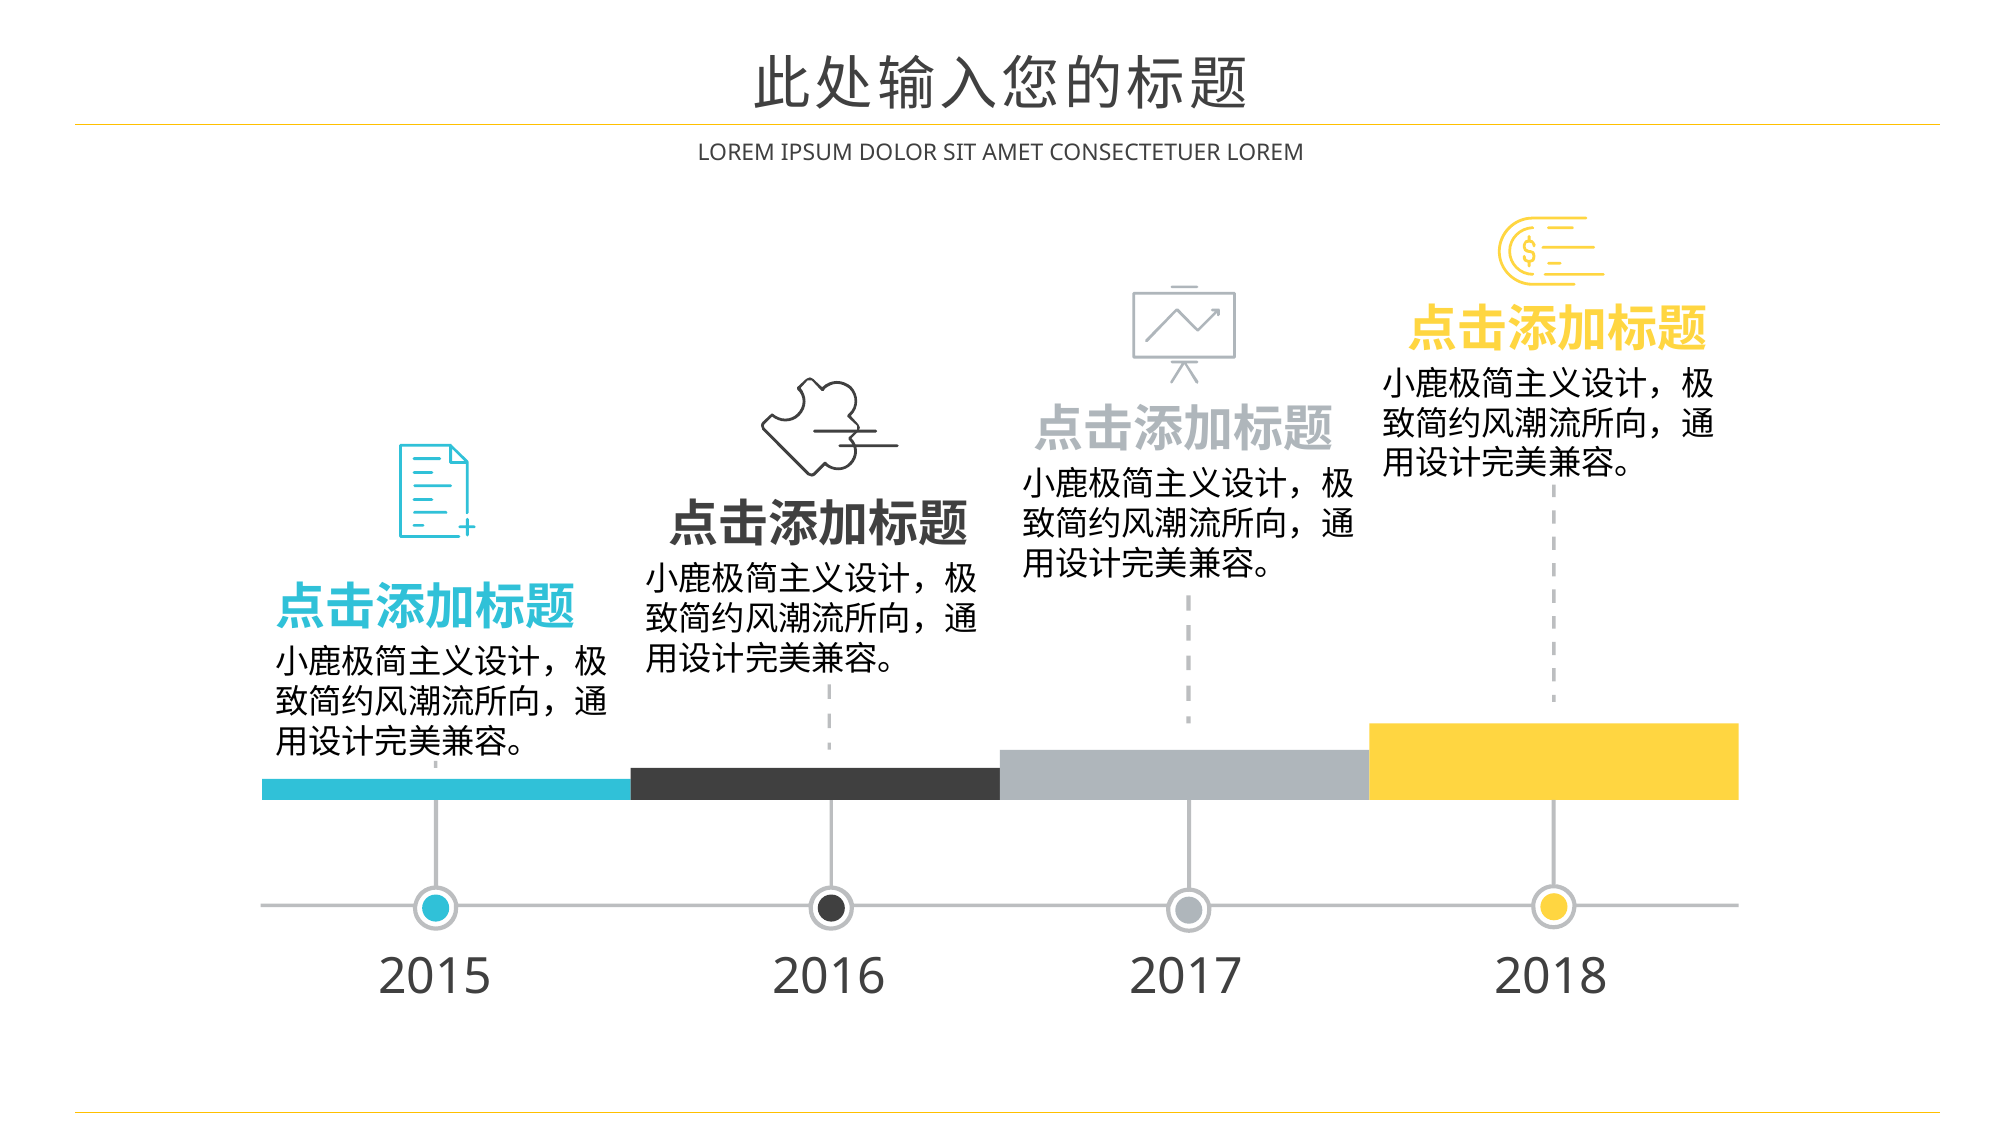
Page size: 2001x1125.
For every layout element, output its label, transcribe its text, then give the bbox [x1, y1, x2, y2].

text_box [817, 894, 845, 922]
text_box 点击添加标题 [260, 566, 591, 642]
text_box 点击添加标题 [1018, 388, 1349, 464]
text_box [1552, 563, 1556, 577]
text_box [1186, 685, 1191, 701]
text_box [1187, 800, 1192, 889]
text_box [260, 884, 1739, 933]
text_box 2017 [1114, 936, 1259, 1012]
text_box [630, 767, 999, 800]
text_box [1552, 616, 1556, 629]
text_box [1186, 595, 1191, 611]
text_box [999, 749, 1369, 800]
text_box [1540, 893, 1568, 921]
text_box [1186, 625, 1191, 641]
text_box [760, 376, 899, 477]
text_box [422, 894, 450, 922]
text_box [1552, 641, 1556, 656]
text_box 2016 [757, 936, 902, 1012]
text_box [1186, 655, 1191, 671]
text_box [1369, 723, 1739, 800]
text_box 此处输入您的标题 [669, 39, 1331, 124]
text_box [399, 443, 476, 538]
text_box [1552, 589, 1556, 603]
text_box [1186, 716, 1191, 724]
text_box 小鹿极简主义设计，极致简约风潮流所向，通用设计完美兼容。 [630, 549, 1018, 685]
text_box [827, 713, 831, 729]
text_box [433, 800, 439, 889]
text_box 2015 [363, 936, 508, 1012]
text_box 2018 [1479, 936, 1624, 1012]
text_box [829, 800, 833, 889]
text_box [1552, 536, 1556, 550]
text_box [262, 778, 630, 800]
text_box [1497, 216, 1605, 286]
text_box 点击添加标题 [653, 484, 984, 560]
text_box [1552, 668, 1556, 682]
text_box [1175, 896, 1203, 924]
text_box [827, 685, 831, 699]
text_box 点击添加标题 [1392, 288, 1723, 364]
text_box 小鹿极简主义设计，极致简约风潮流所向，通用设计完美兼容。 [1367, 354, 1760, 489]
text_box [1551, 799, 1556, 884]
text_box 小鹿极简主义设计，极致简约风潮流所向，通用设计完美兼容。 [1007, 454, 1378, 590]
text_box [1132, 285, 1236, 384]
text_box [1552, 510, 1556, 524]
text_box LOREM IPSUM DOLOR SIT AMET CONSECTETUER LOREM [660, 130, 1342, 173]
text_box 小鹿极简主义设计，极致简约风潮流所向，通用设计完美兼容。 [260, 632, 631, 768]
